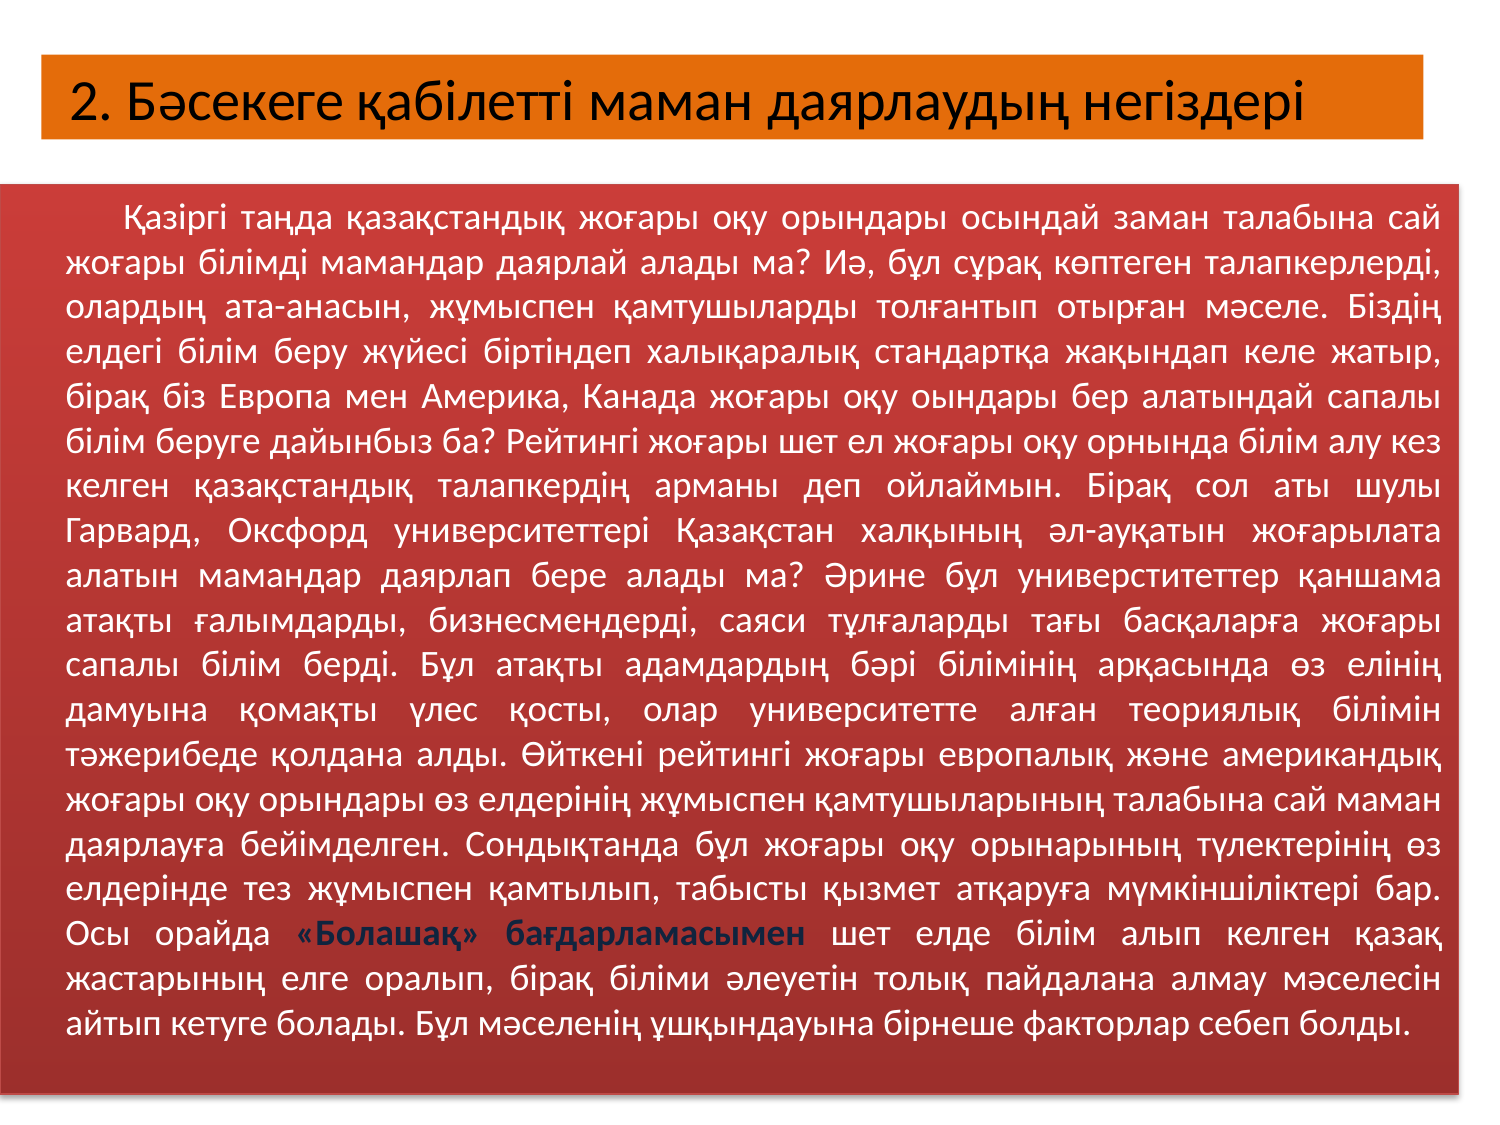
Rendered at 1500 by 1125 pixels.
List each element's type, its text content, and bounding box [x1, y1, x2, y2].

list Қазіргі таңда қазақстандық жоғары оқу орындары осындай заман талабына сай жоғары білімді мамандар даярлай алады ма? Иә, бұл сұрақ көптеген талапкерлерді, олардың ата-анасын, жұмыспен қамтушыларды толғантып отырған мәселе. Біздің елдегі білім беру жүйесі біртіндеп халықаралық стандартқа жақындап келе жатыр, бірақ біз Европа мен Америка, Канада жоғары оқу оындары бер алатындай сапалы білім беруге дайынбыз ба? Рейтингі жоғары шет ел жоғары оқу орнында білім алу кез келген қазақстандық талапкердің арманы деп ойлаймын. Бірақ сол аты шулы Гарвард, Оксфорд университеттері Қазақстан халқының әл-ауқатын жоғарылата алатын мамандар даярлап бере алады ма? Әрине бұл универститеттер қаншама атақты ғалымдарды, бизнесмендерді, саяси тұлғаларды тағы басқаларға жоғары сапалы білім берді. Бұл атақты адамдардың бәрі білімінің арқасында өз елінің дамуына қомақты үлес қосты, олар университетте алған теориялық білімін тәжерибеде қолдана алды. Өйткені рейтингі жоғары европалық және американдық жоғары оқу орындары өз елдерінің жұмыспен қамтушыларының талабына сай маман даярлауға бейімделген. Сондықтанда бұл жоғары оқу орынарының түлектерінің өз елдерінде тез жұмыспен қамтылып, табысты қызмет атқаруға мүмкіншіліктері бар. Осы орайда «Болашақ» бағдарламасымен шет елде білім алып келген қазақ жастарының елге оралып, бірақ біліми әлеуетін толық пайдалана алмау мәселесін айтып кетуге болады. Бұл мәселенің ұшқындауына бірнеше факторлар себеп болды. [0, 184, 1459, 1095]
text_box 2. Бәсекеге қабілетті маман даярлаудың негіздері [41, 54, 1424, 140]
